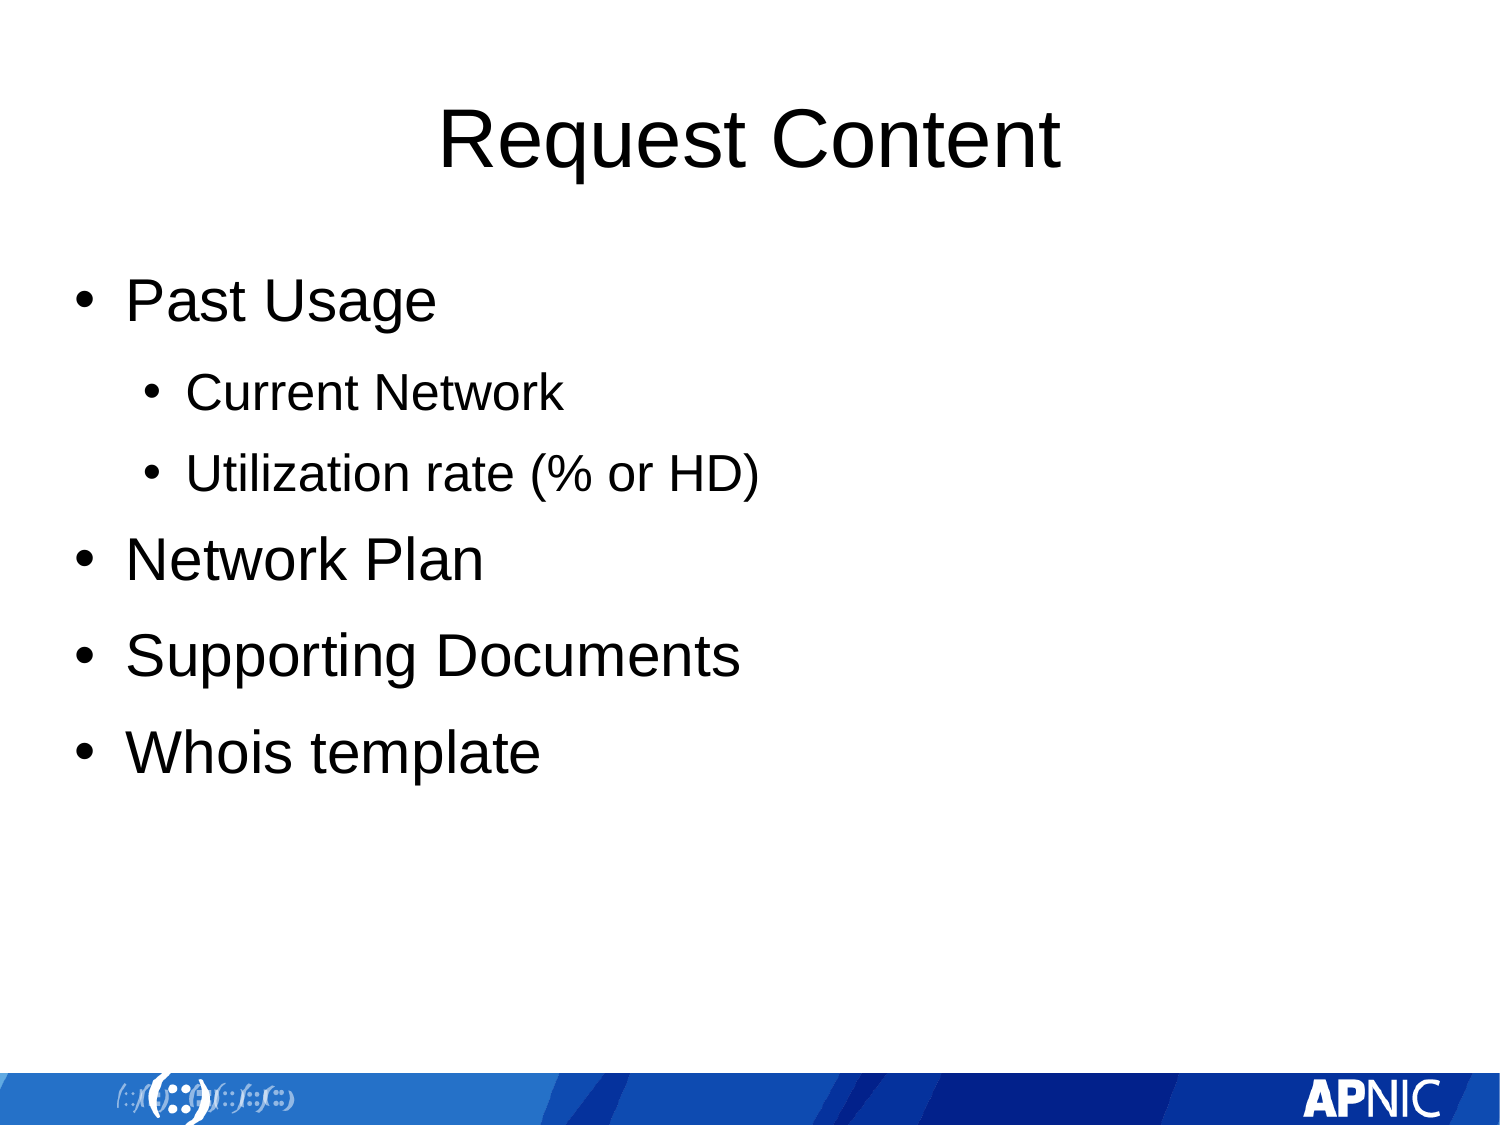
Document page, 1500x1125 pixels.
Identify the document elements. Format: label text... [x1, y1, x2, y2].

picture [0, 1069, 1500, 1125]
title Request Content [74, 44, 1425, 233]
list Past Usage Current Network Utilization rate (% or HD) Network Plan Supporting Documents Whois template [74, 262, 1425, 1006]
